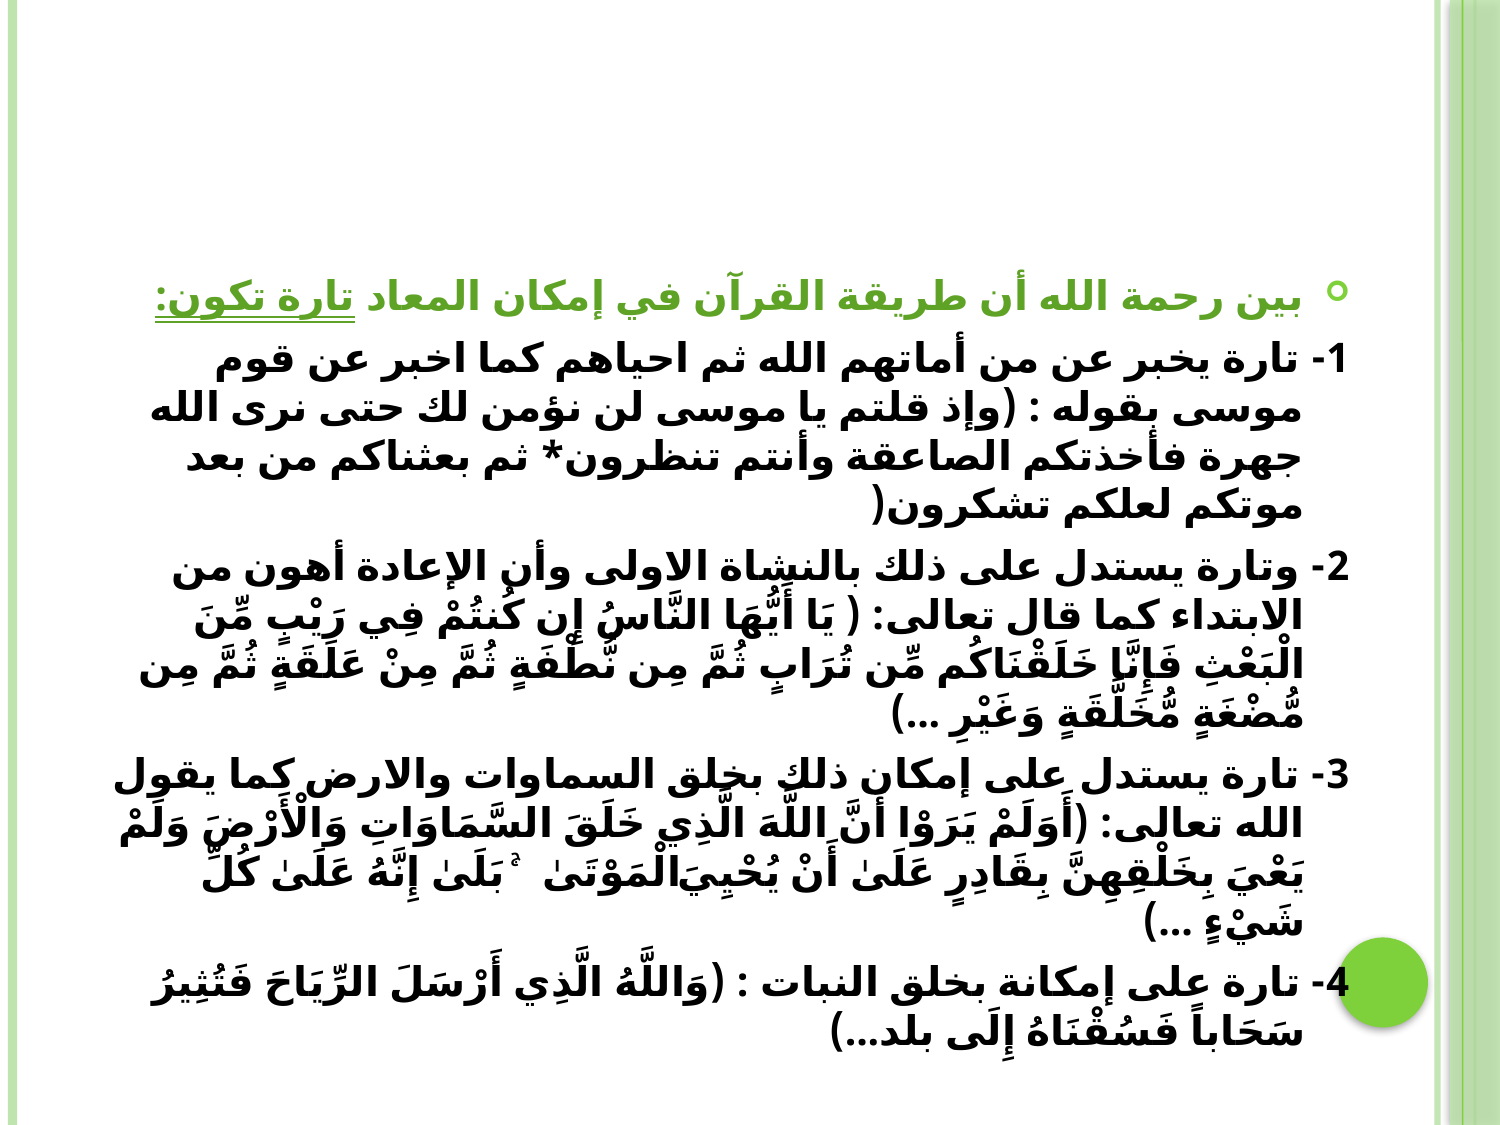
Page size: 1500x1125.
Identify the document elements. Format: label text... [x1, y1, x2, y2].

list بين رحمة الله أن طريقة القرآن في إمكان المعاد تارة تكون: 1- تارة يخبر عن من أماتهم الله ثم احياهم كما اخبر عن قوم موسى بقوله : (وإذ قلتم يا موسى لن نؤمن لك حتى نرى الله جهرة فأخذتكم الصاعقة وأنتم تنظرون* ثم بعثناكم من بعد موتكم لعلكم تشكرون( 2- وتارة يستدل على ذلك بالنشاة الاولى وأن الإعادة أهون من الابتداء كما قال تعالى: ( يَا أَيُّهَا النَّاسُ إِن كُنتُمْ فِي رَيْبٍ مِّنَ الْبَعْثِ فَإِنَّا خَلَقْنَاكُم مِّن تُرَابٍ ثُمَّ مِن نُّطْفَةٍ ثُمَّ مِنْ عَلَقَةٍ ثُمَّ مِن مُّضْغَةٍ مُّخَلَّقَةٍ وَغَيْرِ ...) 3- تارة يستدل على إمكان ذلك بخلق السماوات والارض كما يقول الله تعالى: (أَوَلَمْ يَرَوْا أَنَّ اللَّهَ الَّذِي خَلَقَ السَّمَاوَاتِ وَالْأَرْضَ وَلَمْ يَعْيَ بِخَلْقِهِنَّ بِقَادِرٍ عَلَىٰ أَنْ يُحْيِيَ الْمَوْتَىٰ ۚ بَلَىٰ إِنَّهُ عَلَىٰ كُلِّ شَيْءٍ ...) 4- تارة على إمكانة بخلق النبات : (وَاللَّهُ الَّذِي أَرْسَلَ الرِّيَاحَ فَتُثِيرُ سَحَاباً فَسُقْنَاهُ إِلَى بلد...) [75, 262, 1365, 1062]
